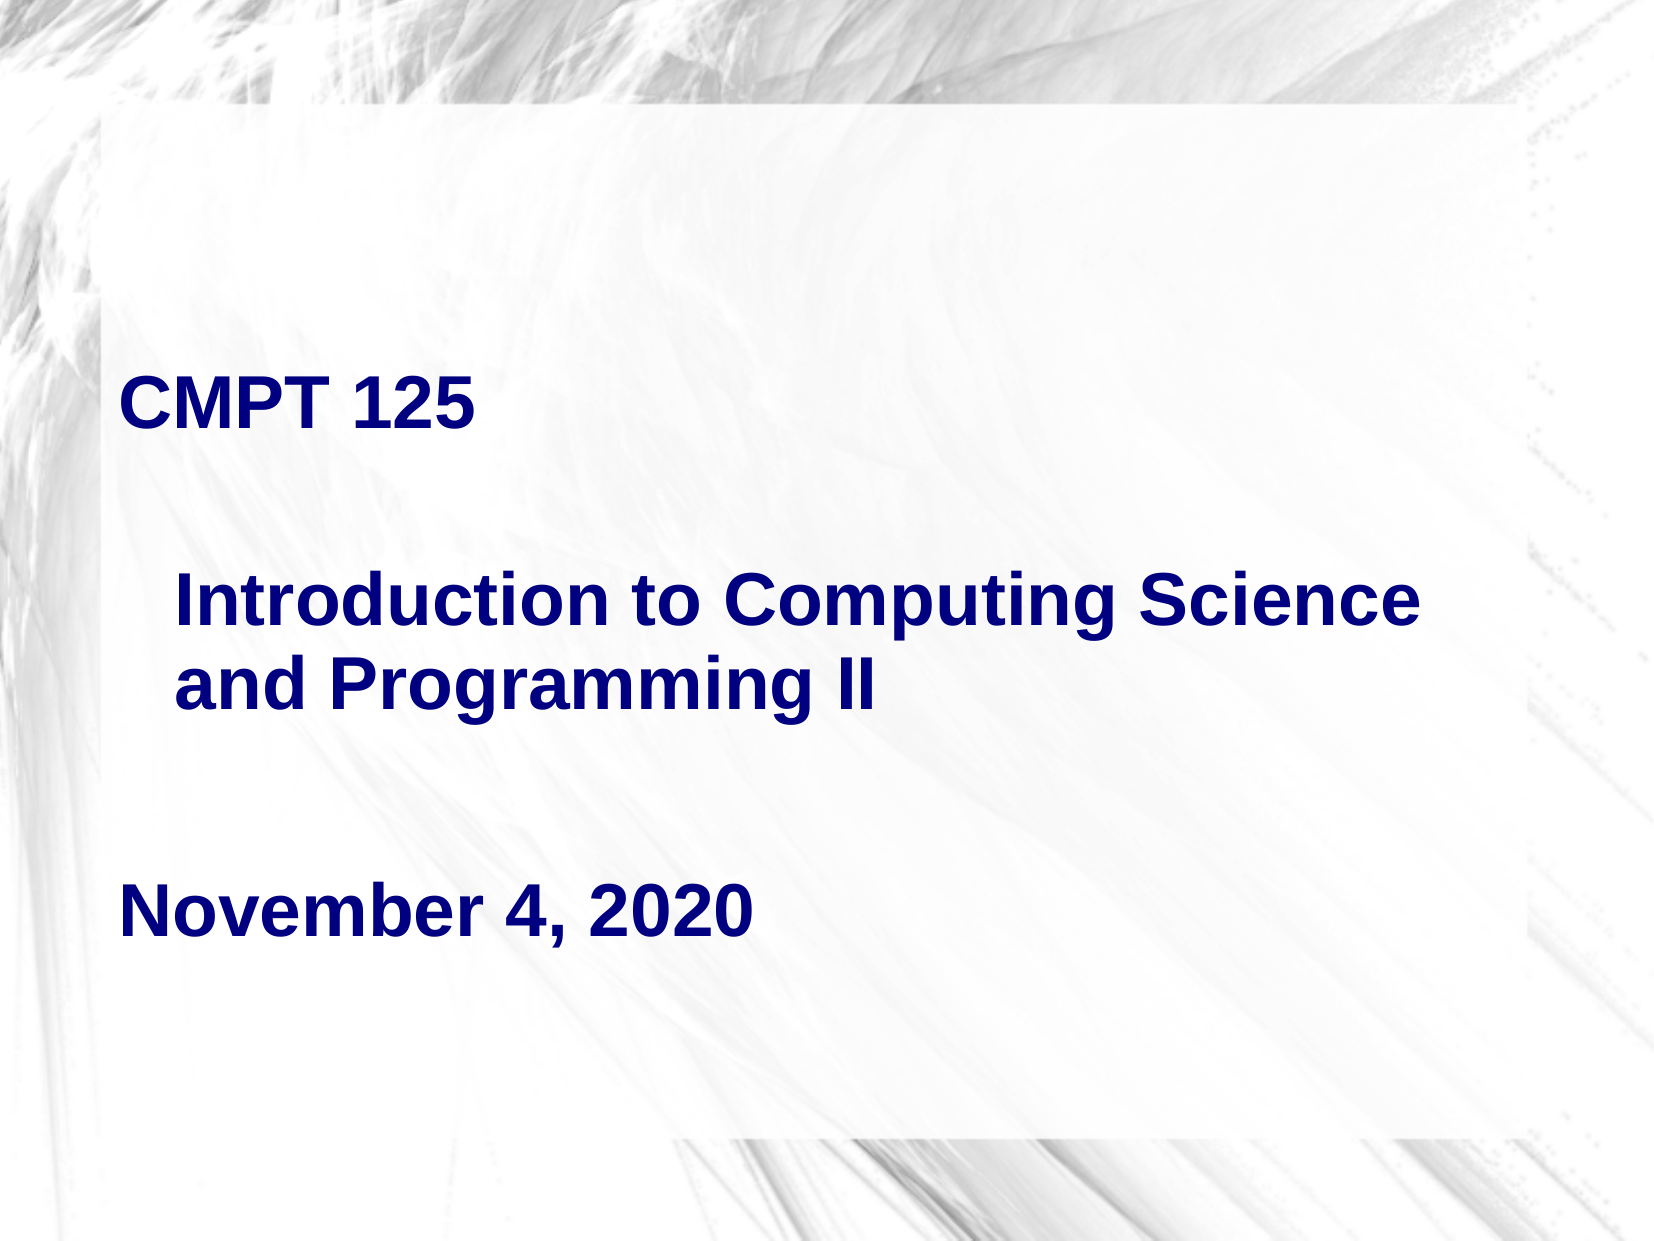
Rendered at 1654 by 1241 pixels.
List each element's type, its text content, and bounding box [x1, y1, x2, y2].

list CMPT 125 Introduction to Computing Science and Programming II November 4, 2020 [118, 236, 1571, 1171]
picture [0, 0, 1654, 1241]
